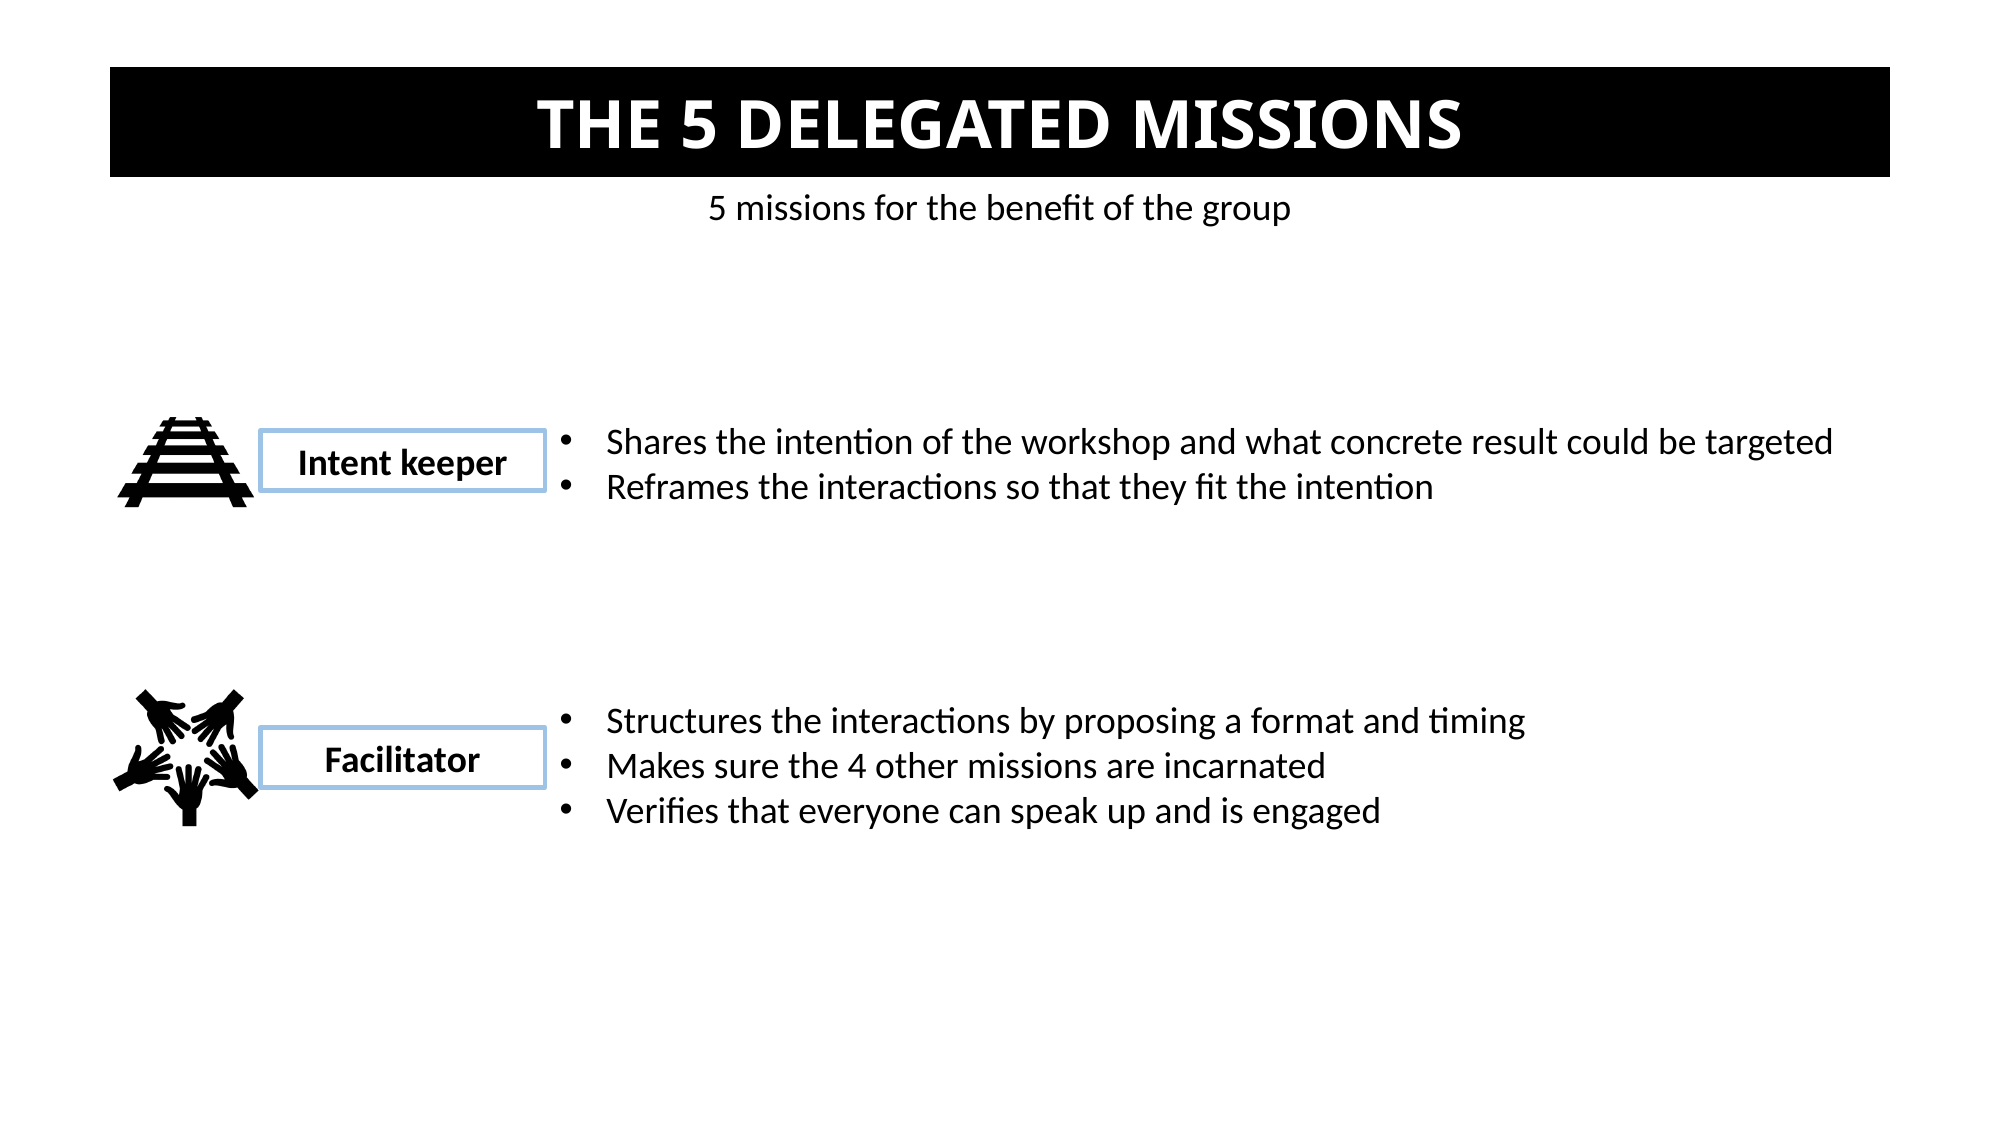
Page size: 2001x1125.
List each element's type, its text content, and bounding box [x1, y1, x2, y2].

text_box 5 missions for the benefit of the group [110, 175, 1889, 236]
text_box Shares the intention of the workshop and what concrete result could be targeted Reframes the interactions so that they fit the intention [544, 409, 1890, 515]
text_box Structures the interactions by proposing a format and timing Makes sure the 4 other missions are incarnated Verifies that everyone can speak up and is engaged [544, 688, 1890, 839]
picture [110, 387, 261, 538]
picture [110, 682, 261, 833]
text_box Facilitator [261, 727, 544, 788]
text_box The 5 delegated missions [110, 67, 1890, 177]
text_box Intent keeper [261, 430, 544, 491]
